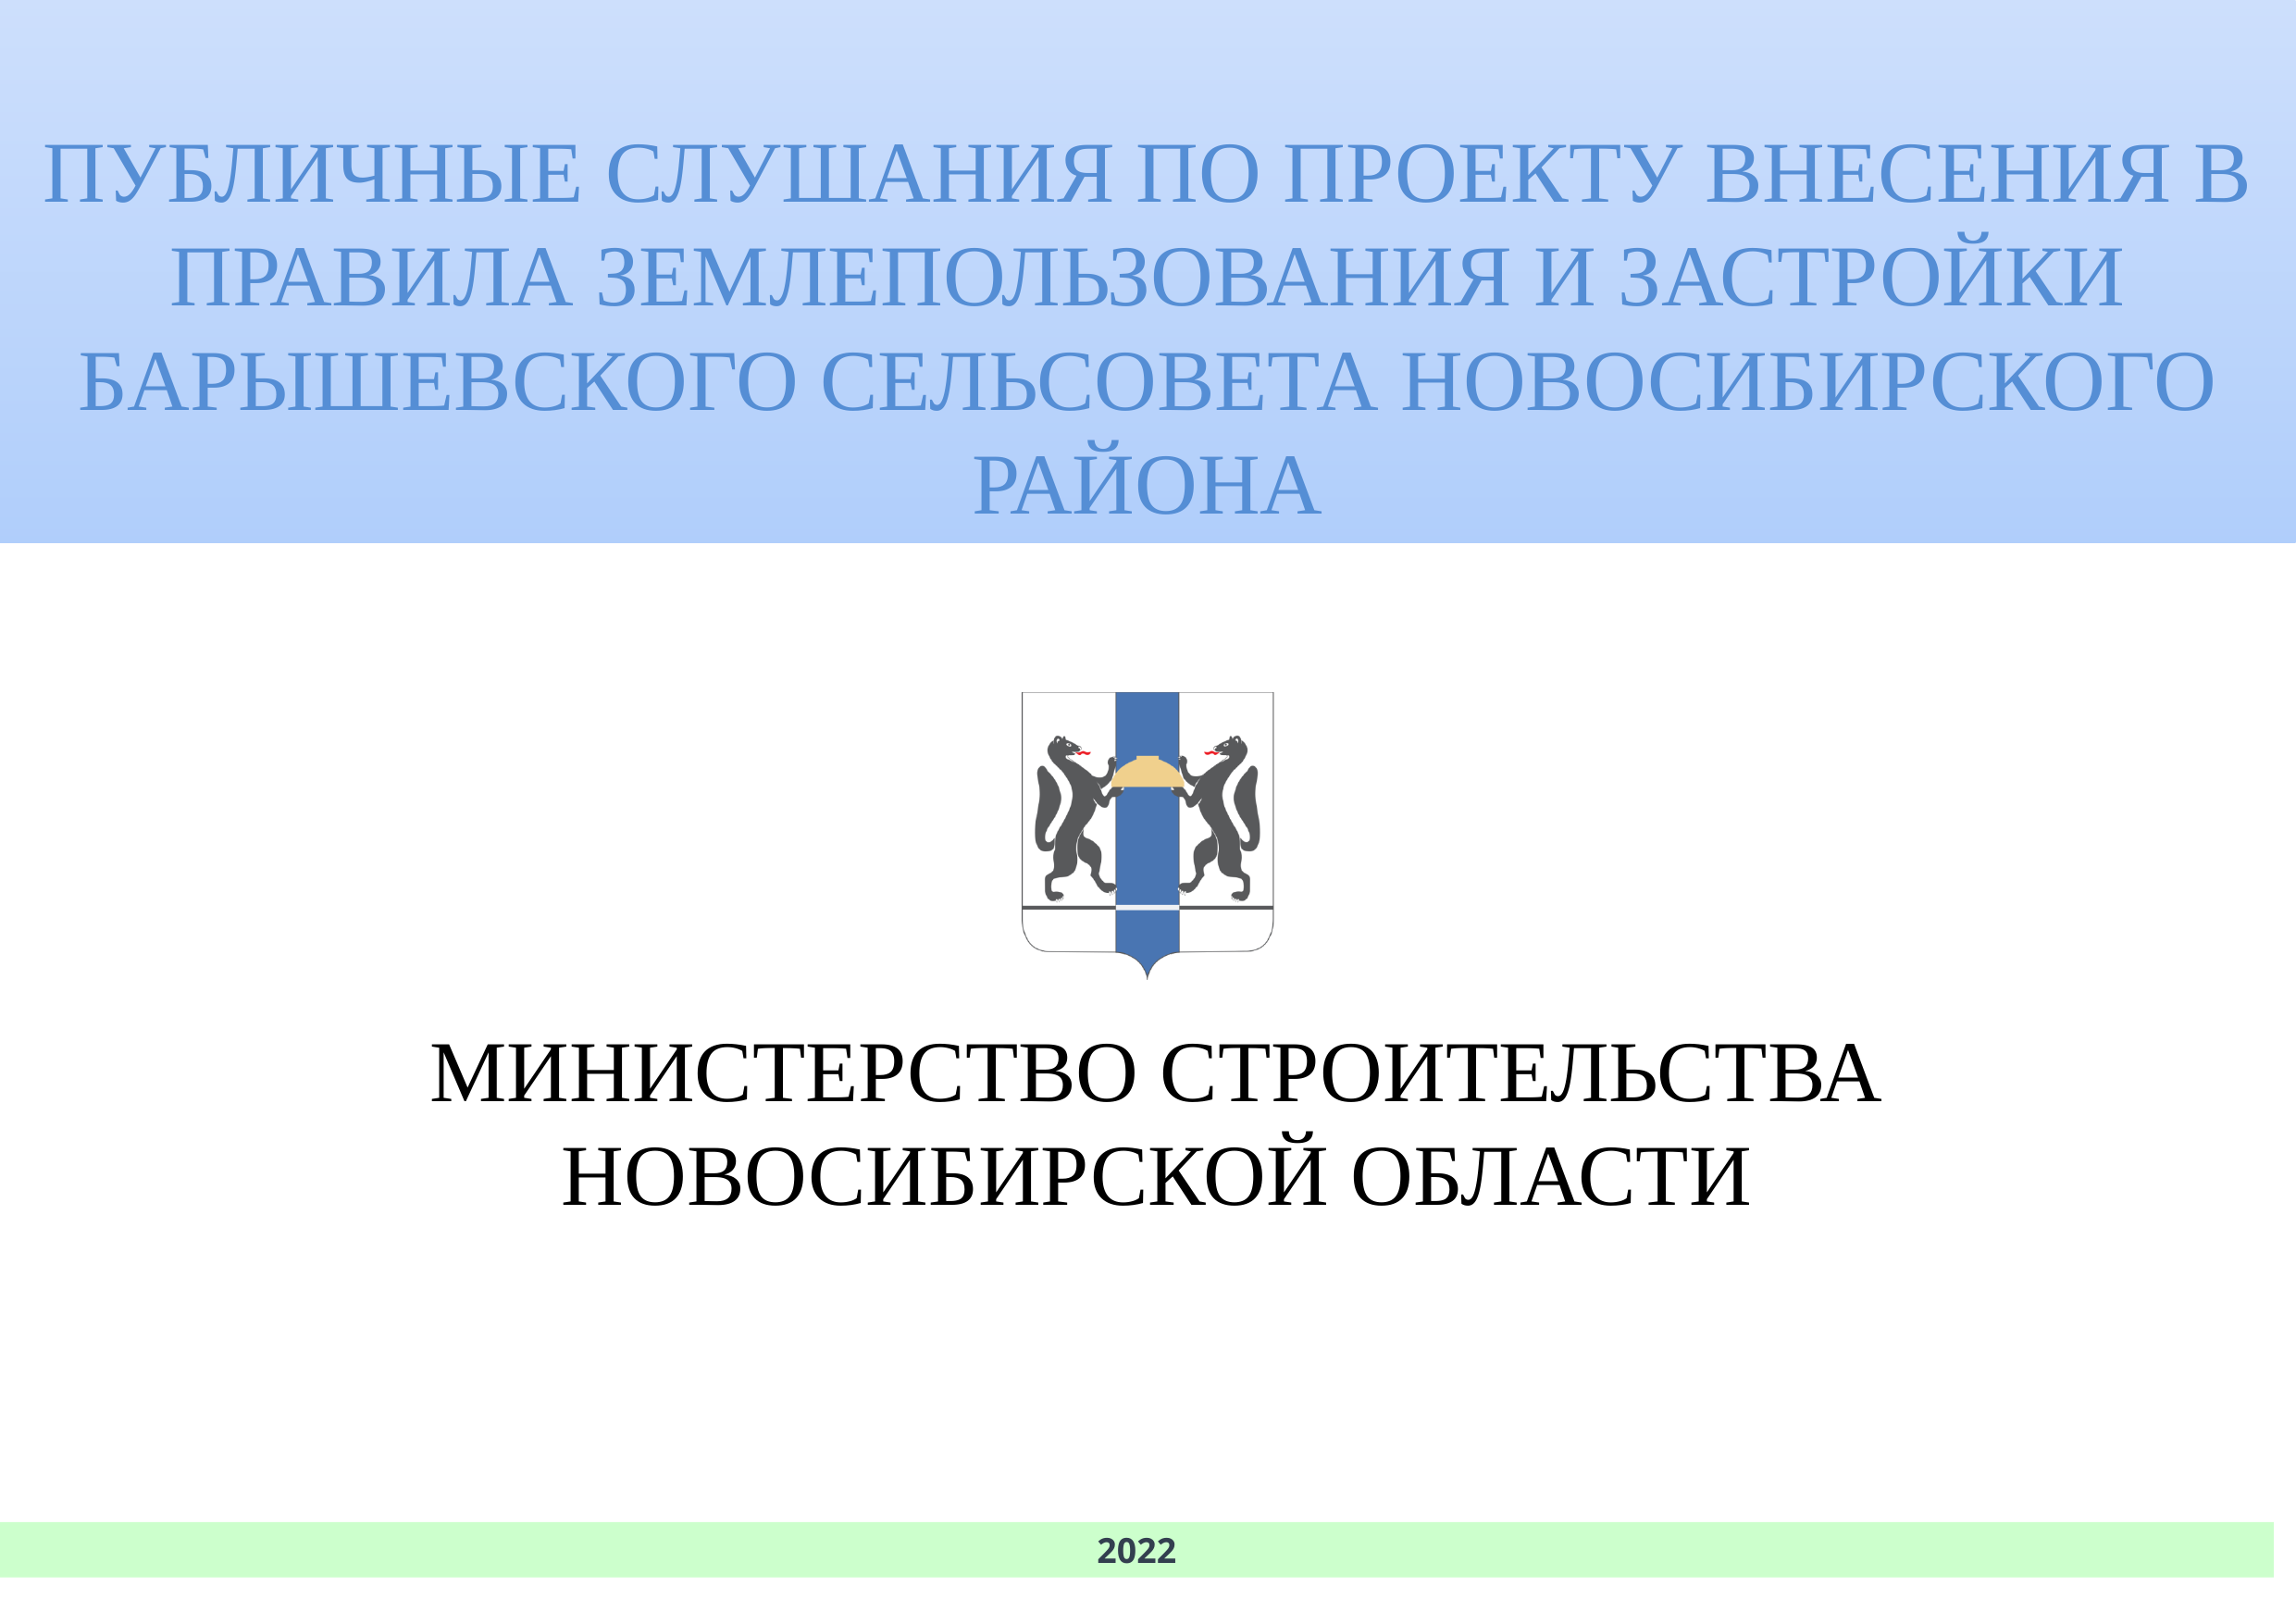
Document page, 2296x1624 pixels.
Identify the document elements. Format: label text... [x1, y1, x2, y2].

text_box ПУБЛИЧНЫЕ СЛУШАНИЯ ПО ПРОЕКТУ ВНЕСЕНИЯ В ПРАВИЛА ЗЕМЛЕПОЛЬЗОВАНИЯ И ЗАСТРОЙКИ БАРЫШЕВСКОГО СЕЛЬСОВЕТА НОВОСИБИРСКОГО РАЙОНА [0, 0, 2296, 543]
text_box МИНИСТЕРСТВО СТРОИТЕЛЬСТВА НОВОСИБИРСКОЙ ОБЛАСТИ [279, 1003, 2034, 1234]
picture [1011, 691, 1285, 981]
text_box 2022 [0, 1521, 2274, 1578]
